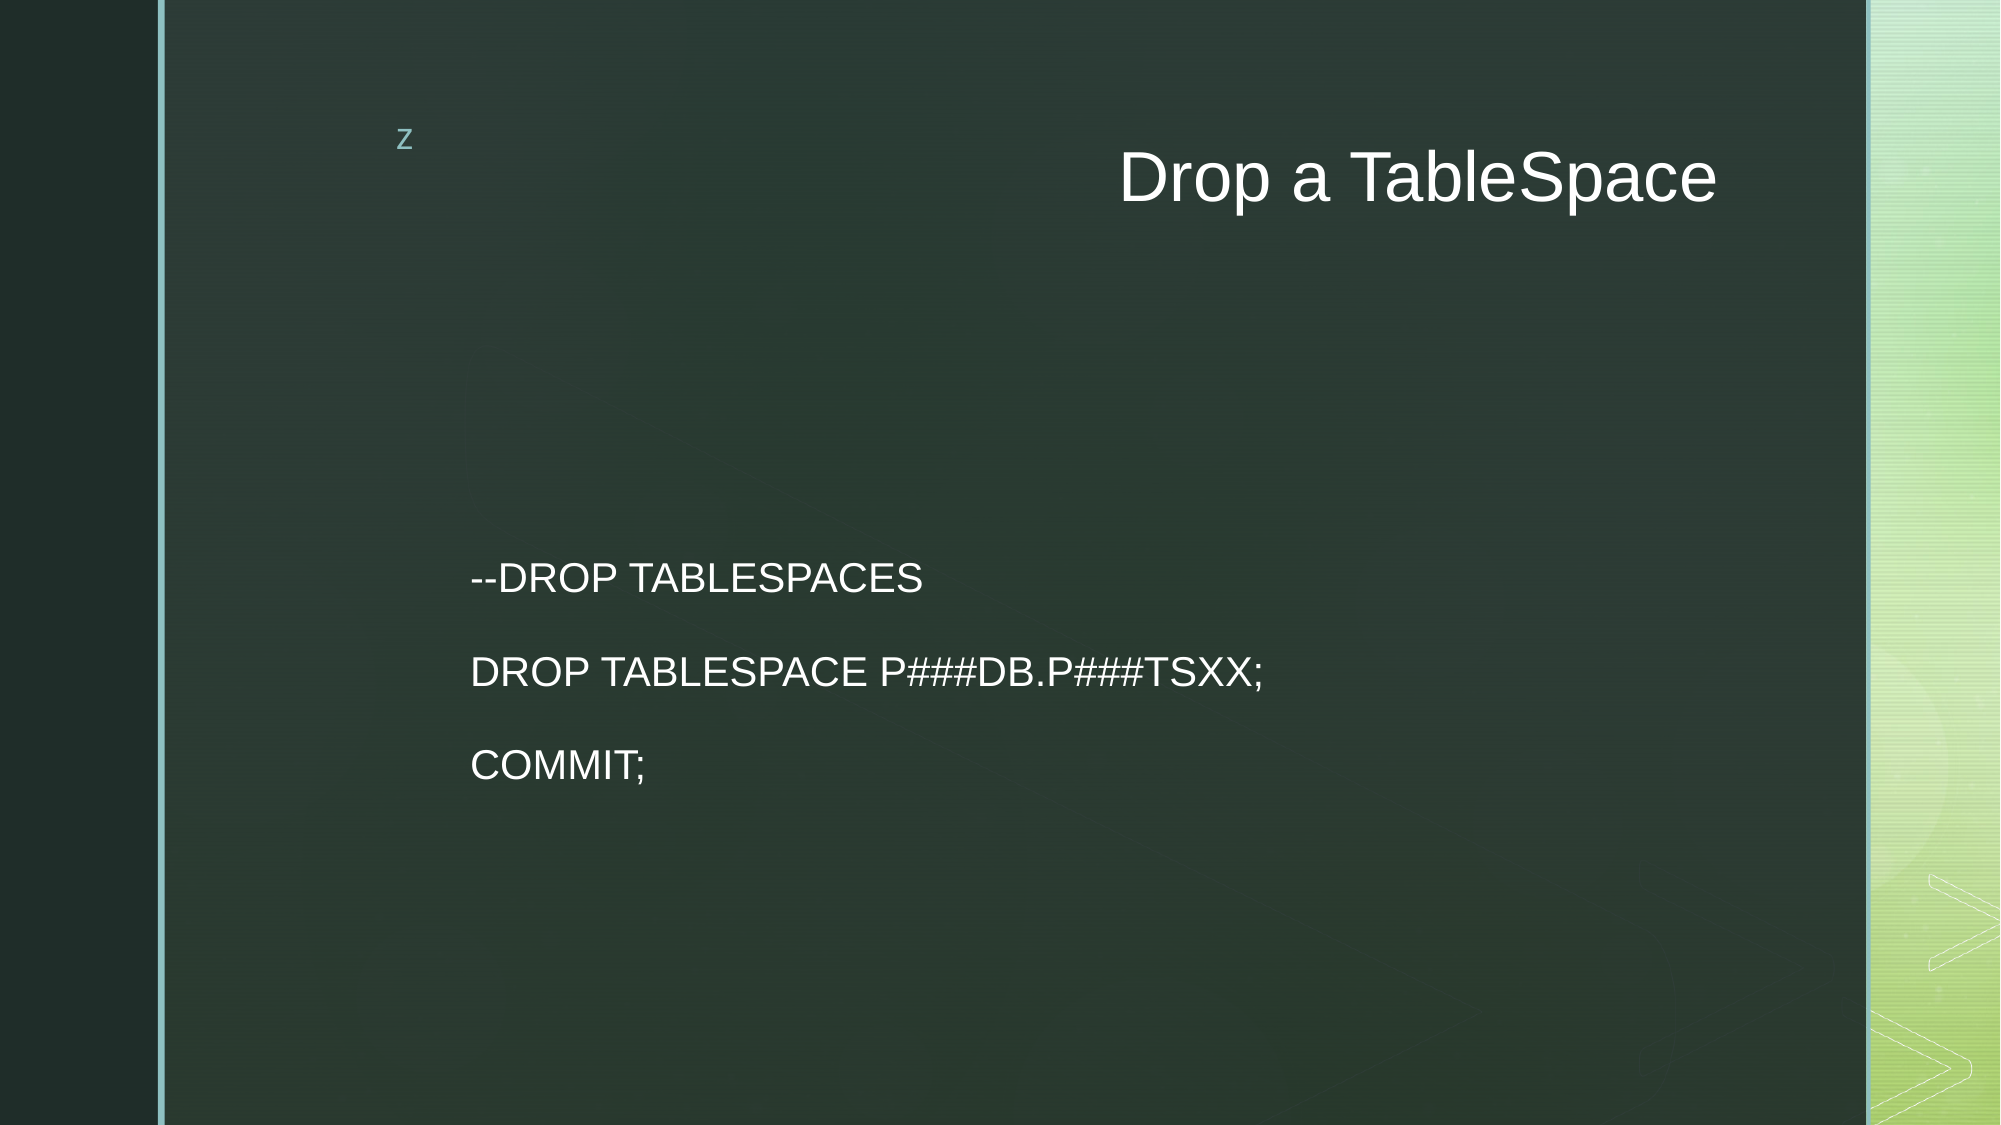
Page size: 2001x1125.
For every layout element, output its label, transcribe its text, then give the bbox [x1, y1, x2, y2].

title Drop a TableSpace [428, 132, 1734, 310]
list --DROP TABLESPACES DROP TABLESPACE P###DB.P###TSXX; COMMIT; [454, 336, 1734, 993]
picture [1871, 0, 2001, 1125]
